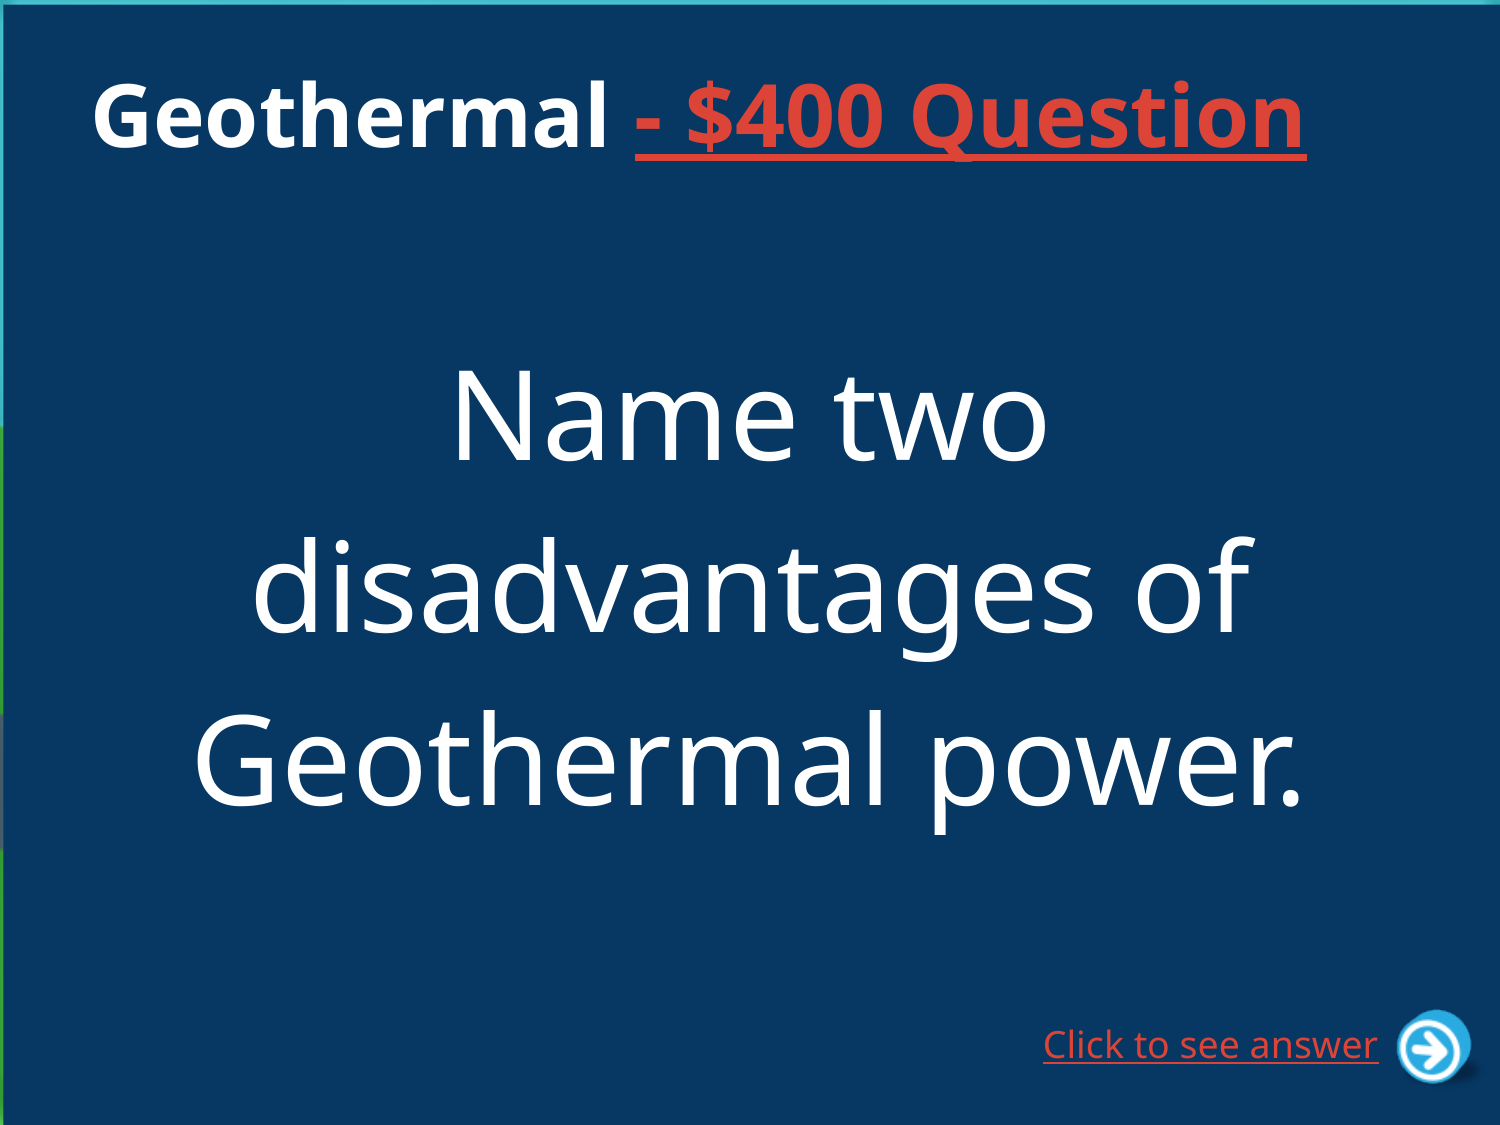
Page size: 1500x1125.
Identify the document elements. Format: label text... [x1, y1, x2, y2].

title Geothermal - $400 Question [75, 45, 1425, 169]
text_box Click to see answer [984, 985, 1438, 1109]
picture [1384, 996, 1485, 1097]
picture [0, 0, 1500, 1125]
list Name two disadvantages of Geothermal power. [75, 169, 1425, 976]
text_box [3, 4, 1500, 1125]
